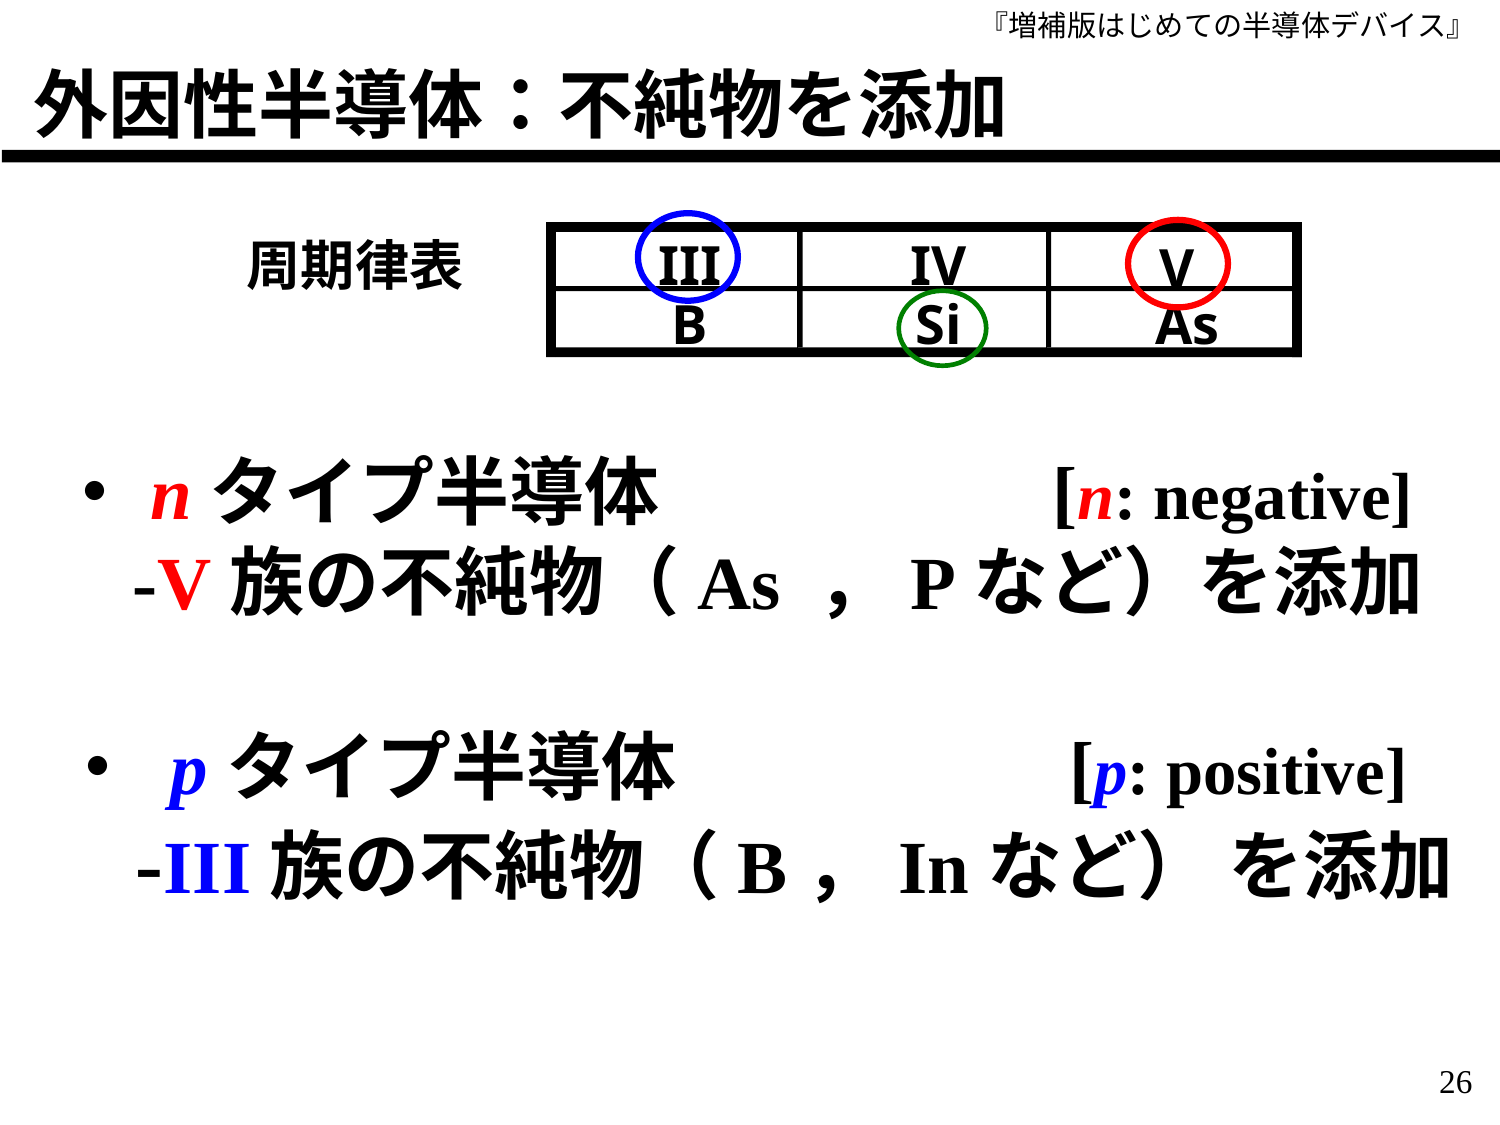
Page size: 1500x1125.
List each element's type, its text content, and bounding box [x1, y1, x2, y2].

title 外因性半導体：不純物を添加 [18, 44, 1482, 161]
text_box ・nタイプ半導体 [n: negative] -V族の不純物（As ，Pなど）を添加 [42, 437, 1439, 633]
text_box [661, 213, 715, 220]
text_box [177, 227, 540, 353]
text_box 周期律表 [246, 230, 464, 296]
slide_number 26 [1175, 1042, 1488, 1118]
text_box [545, 221, 1303, 358]
text_box ・ pタイプ半導体 [p: positive] -III族の不純物（B，Inなど） を添加 [46, 712, 1469, 918]
